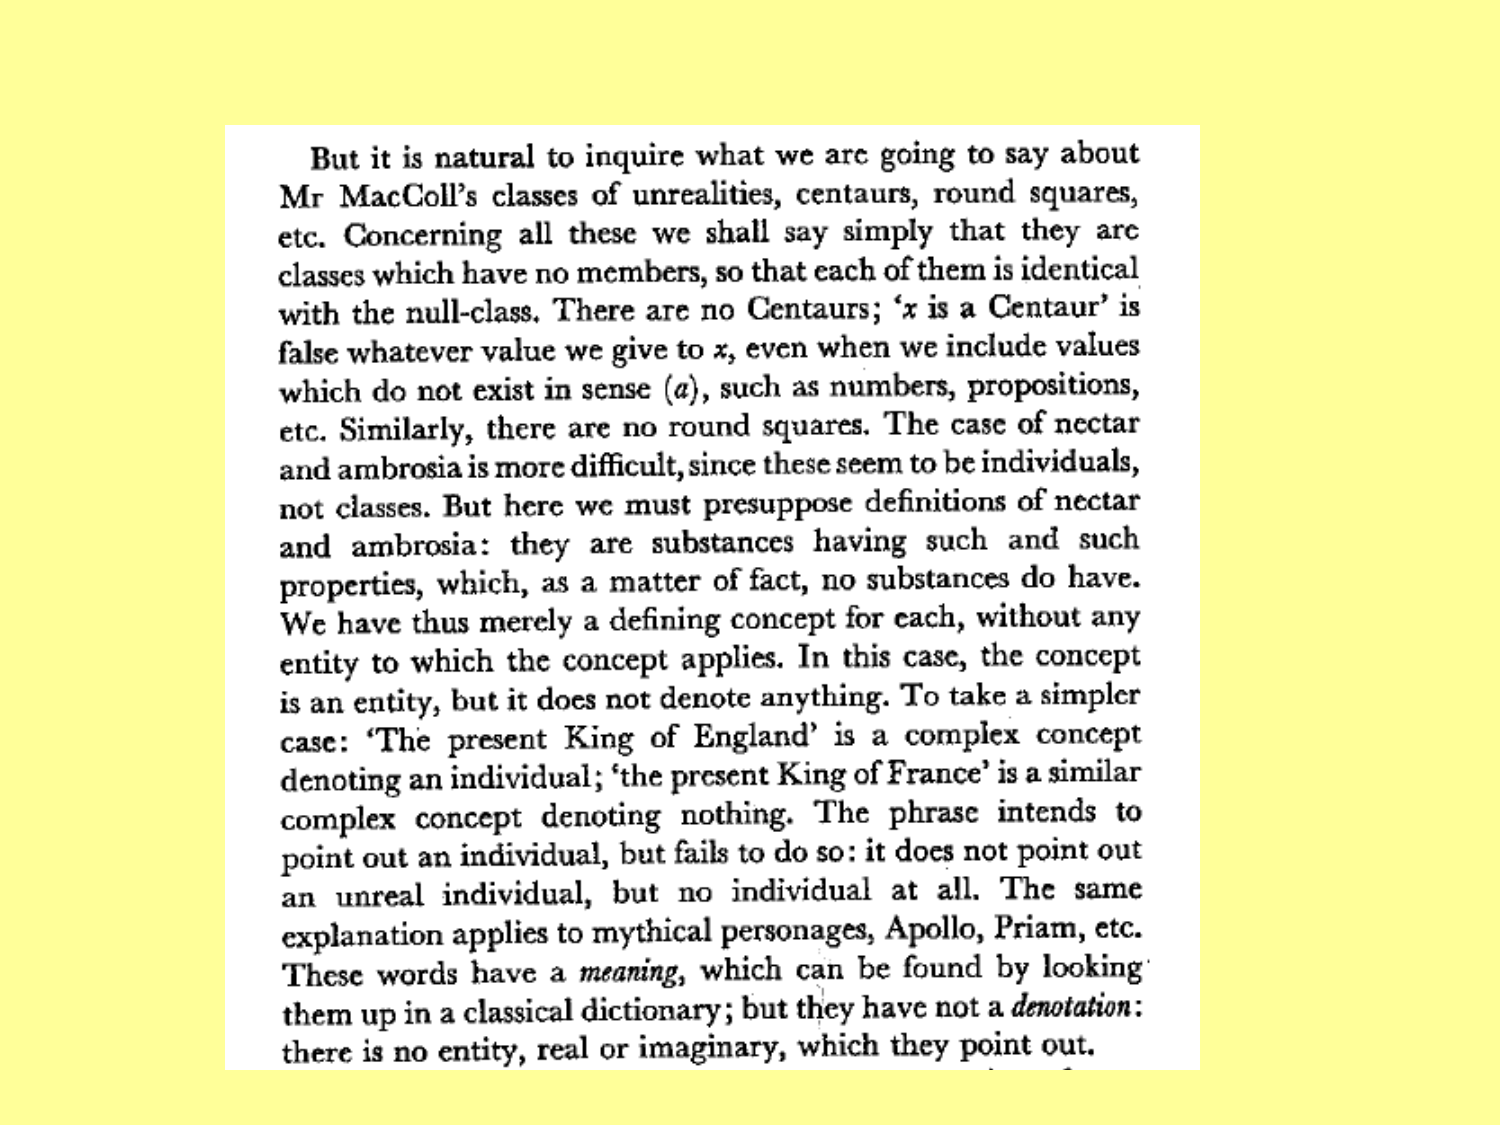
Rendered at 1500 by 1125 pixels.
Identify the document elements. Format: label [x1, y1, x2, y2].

list [224, 124, 1201, 1070]
